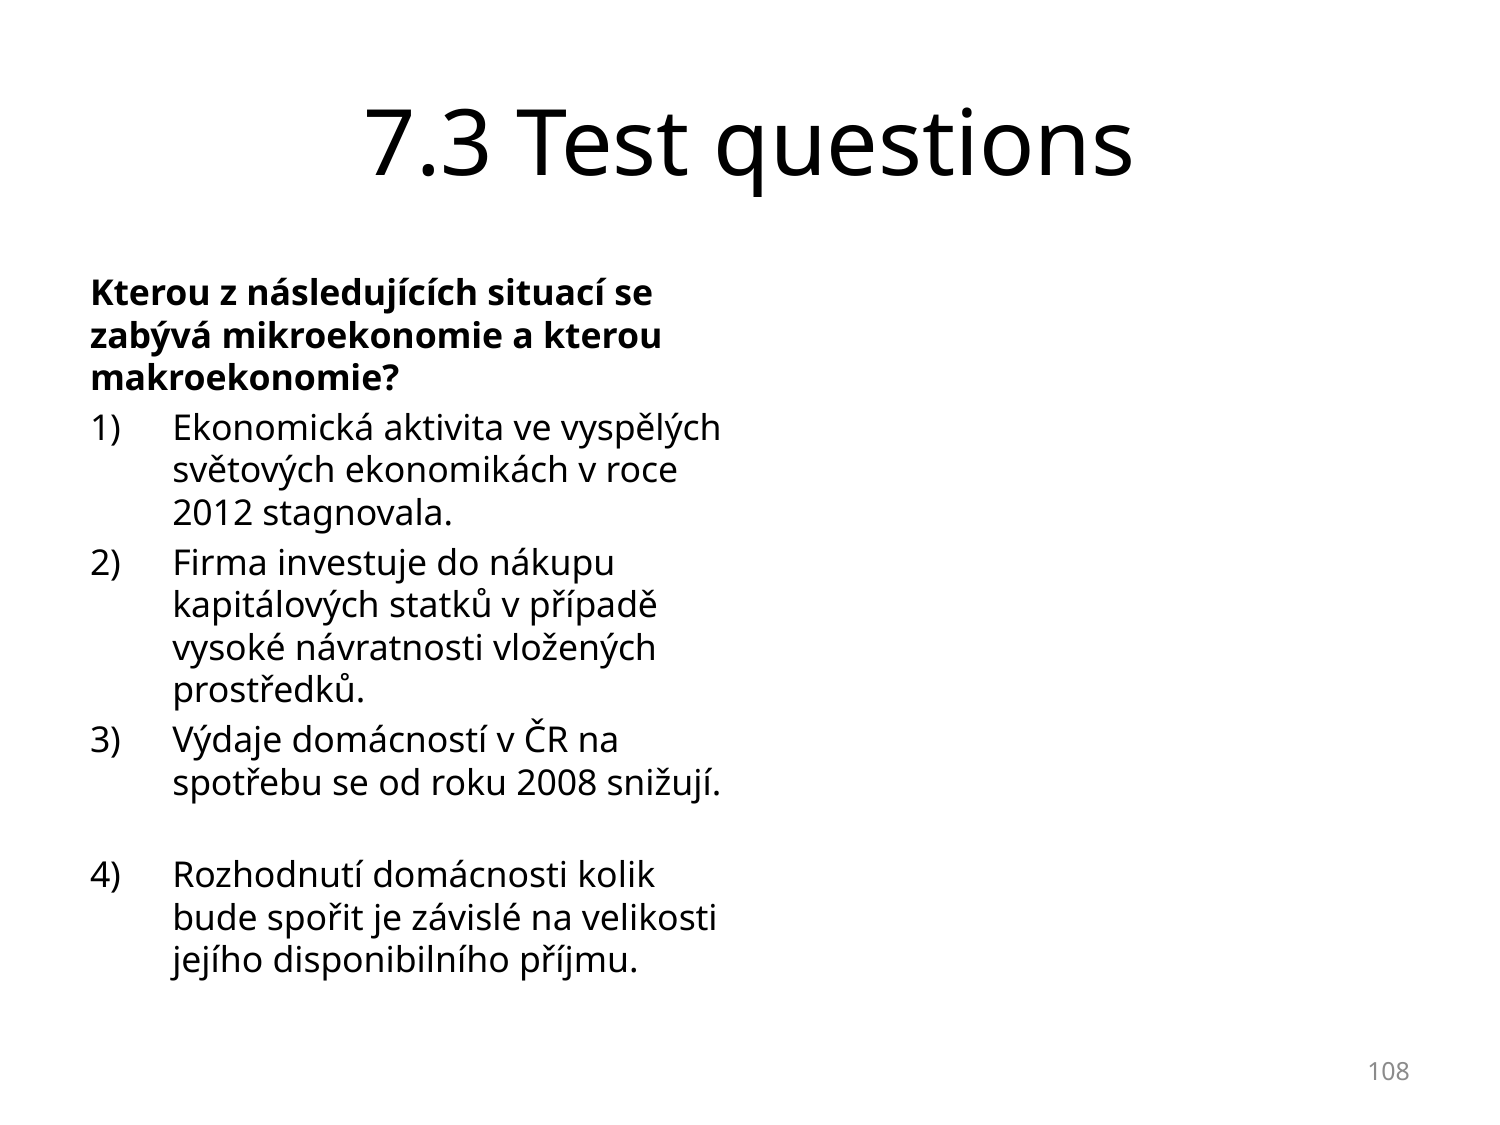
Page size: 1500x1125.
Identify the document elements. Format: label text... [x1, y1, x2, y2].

title 7.3 Test questions [75, 45, 1425, 233]
list Kterou z následujících situací se zabývá mikroekonomie a kterou makroekonomie? Ekonomická aktivita ve vyspělých světových ekonomikách v roce 2012 stagnovala. Firma investuje do nákupu kapitálových statků v případě vysoké návratnosti vložených prostředků. Výdaje domácností v ČR na spotřebu se od roku 2008 snižují. Rozhodnutí domácnosti kolik bude spořit je závislé na velikosti jejího disponibilního příjmu. [75, 262, 738, 1005]
slide_number 108 [1074, 1042, 1425, 1103]
